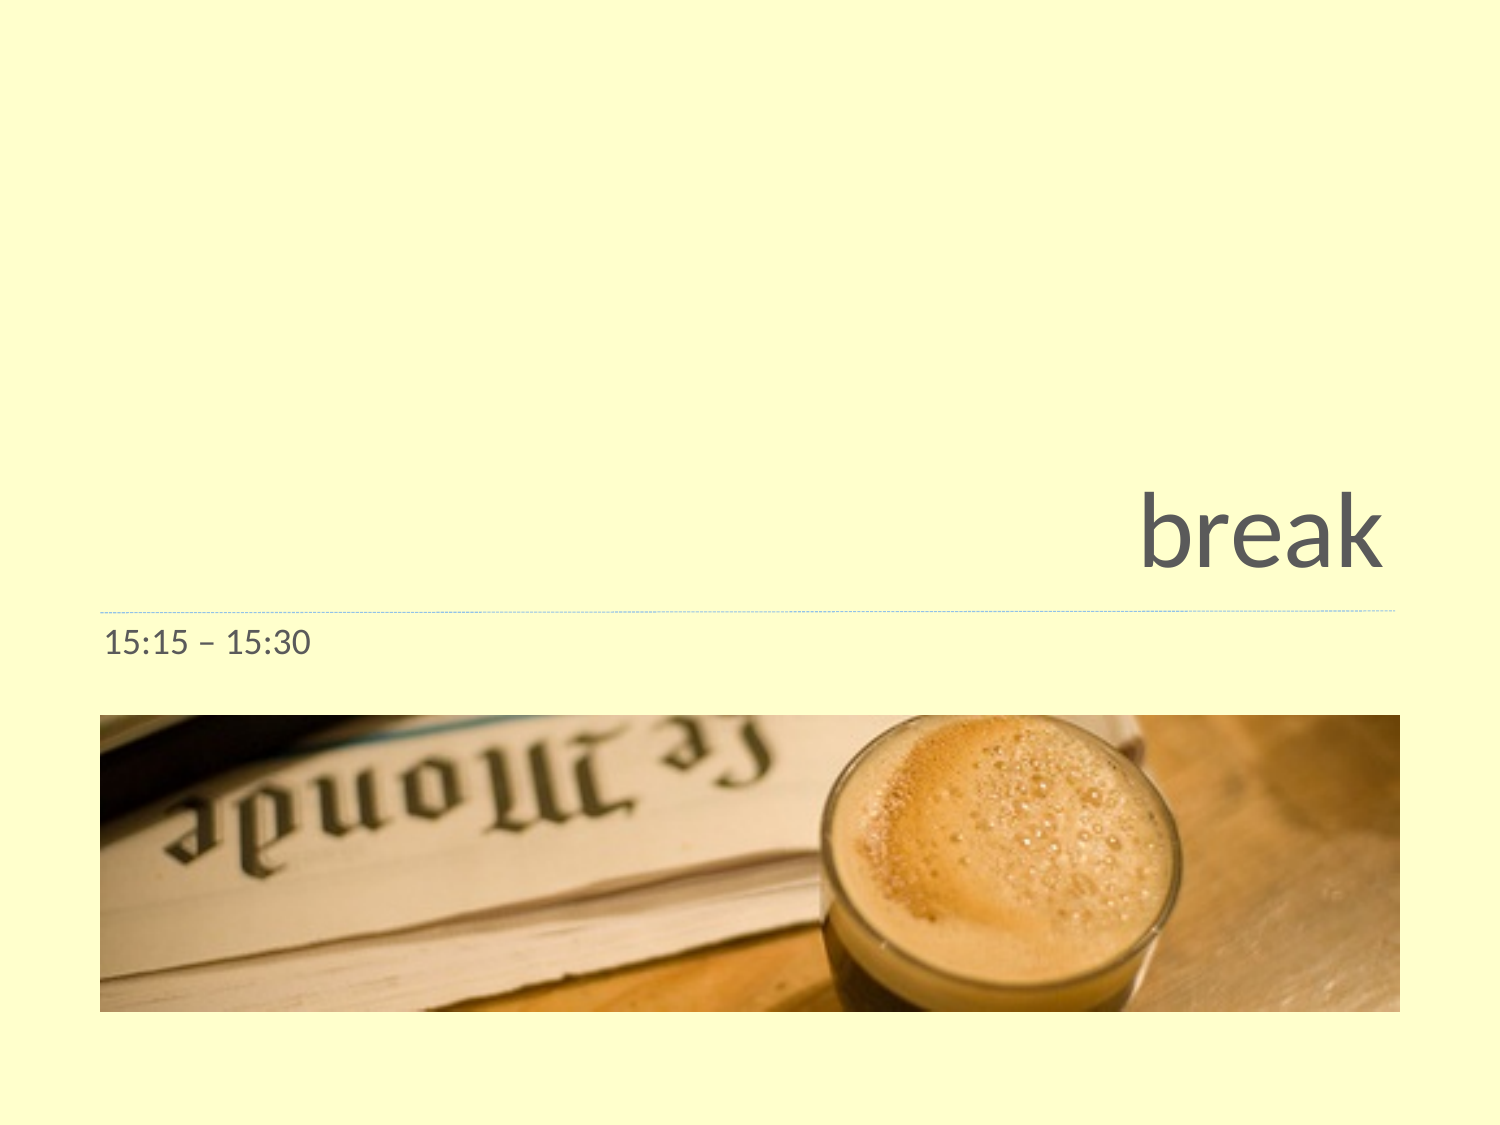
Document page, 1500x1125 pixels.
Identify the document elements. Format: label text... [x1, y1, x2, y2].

text_box 15:15 – 15:30 [88, 610, 558, 657]
picture [100, 715, 1400, 1012]
title break [80, 430, 1400, 597]
